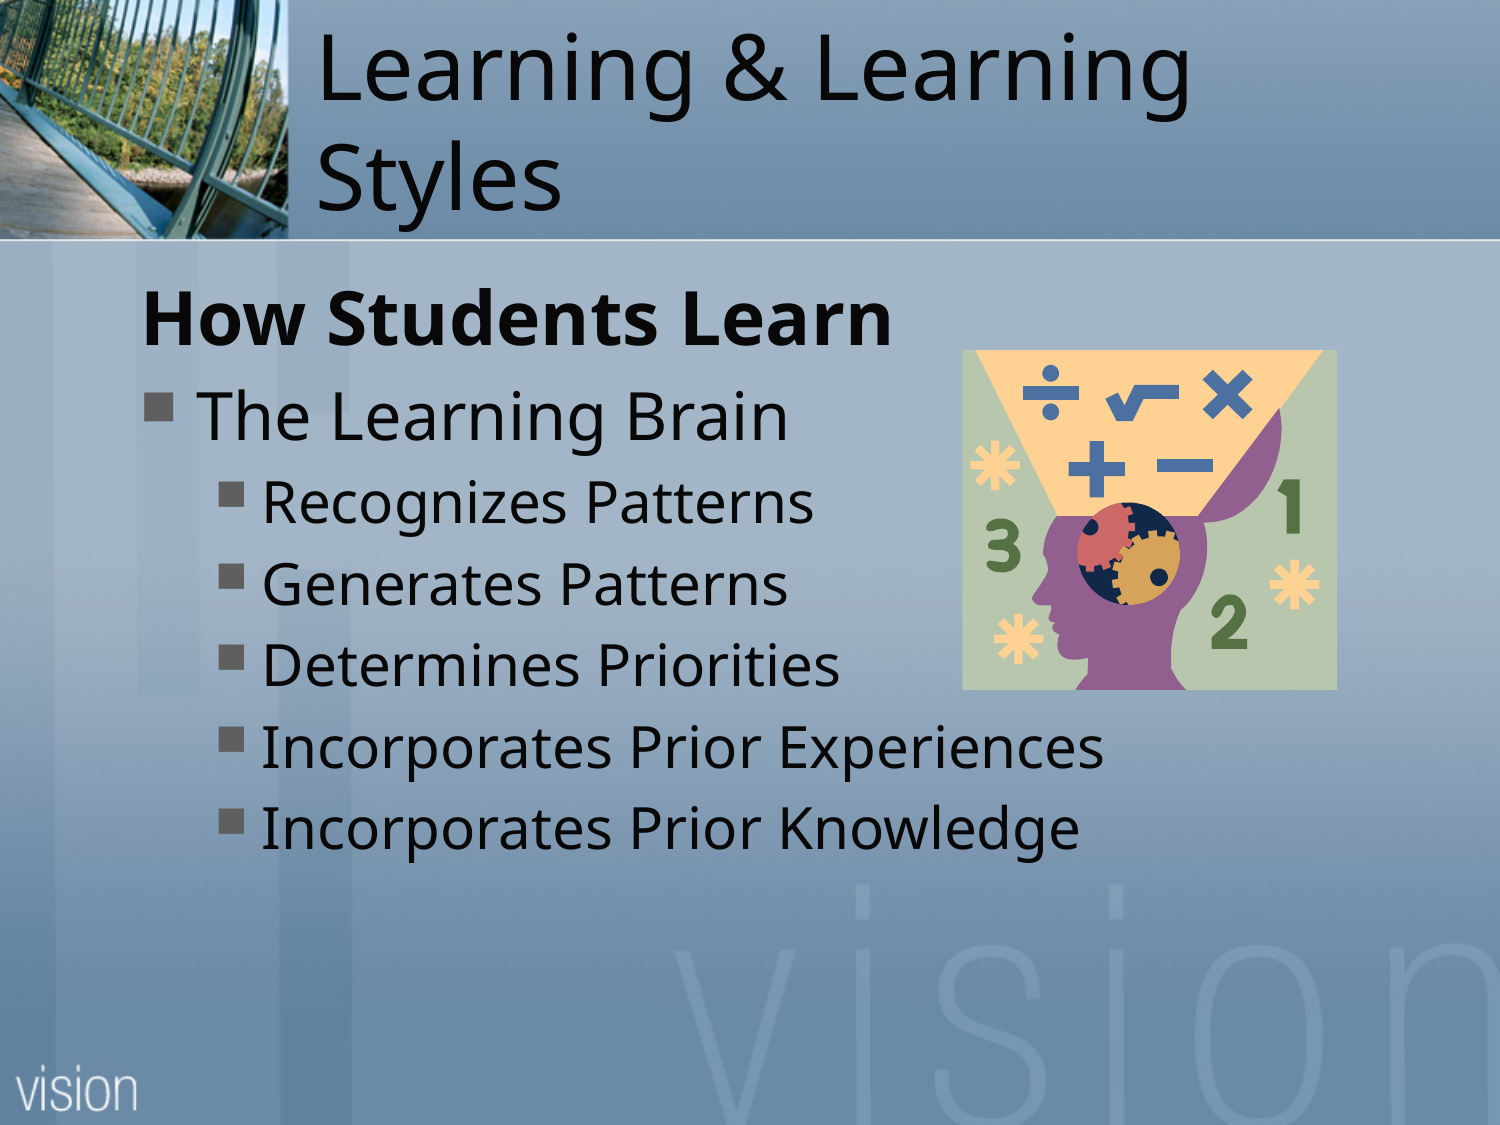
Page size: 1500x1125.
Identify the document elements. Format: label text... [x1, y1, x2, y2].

list How Students Learn The Learning Brain Recognizes Patterns Generates Patterns Determines Priorities Incorporates Prior Experiences Incorporates Prior Knowledge [124, 262, 1462, 1096]
title Learning & Learning Styles [299, 30, 1462, 207]
picture [0, 0, 1500, 1125]
